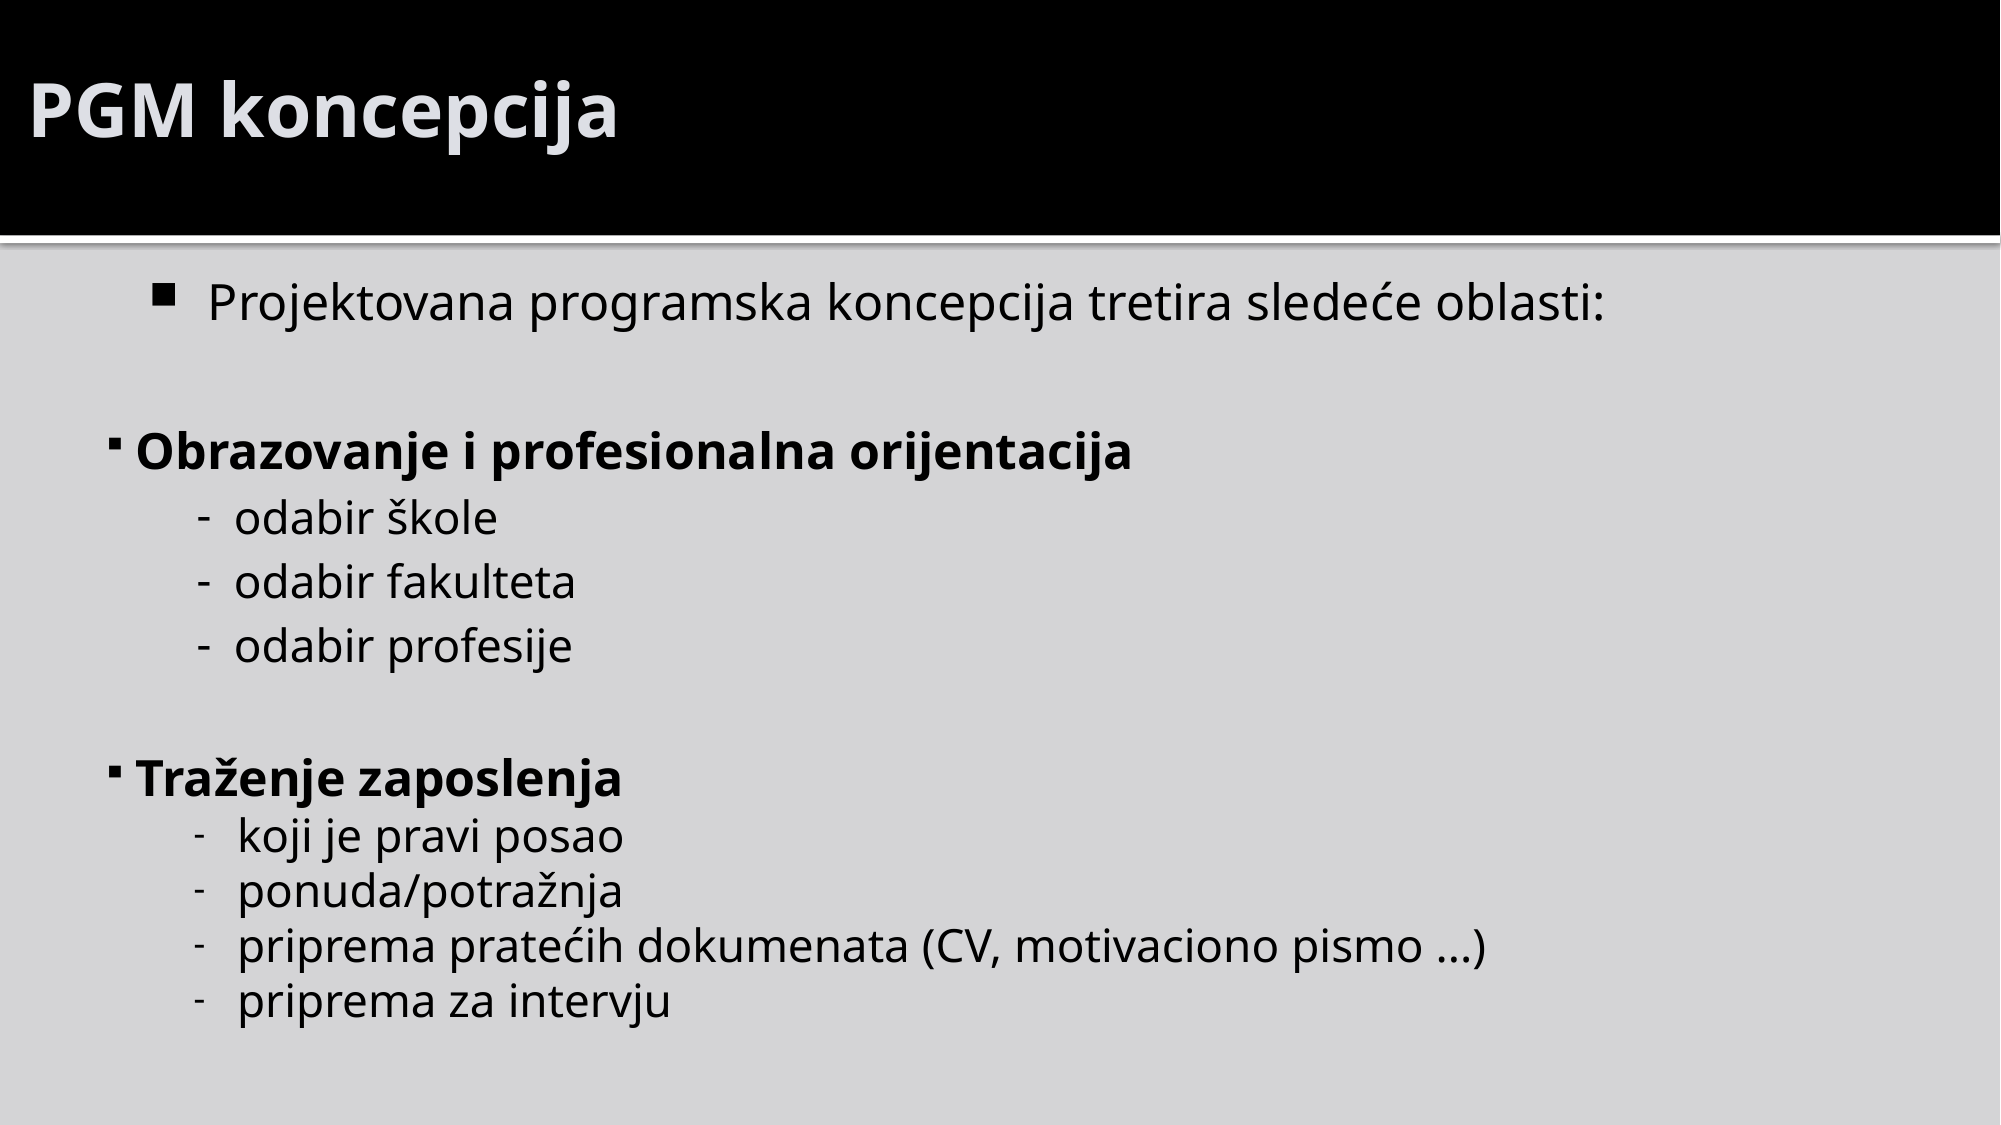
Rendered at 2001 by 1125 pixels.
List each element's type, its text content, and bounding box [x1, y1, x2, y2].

list Projektovana programska koncepcija tretira sledeće oblasti: Obrazovanje i profesionalna orijentacija odabir škole odabir fakulteta odabir profesije Traženje zaposlenja koji je pravi posao ponuda/potražnja priprema pratećih dokumenata (CV, motivaciono pismo ...) priprema za intervju [37, 237, 1725, 1125]
text_box PGM koncepcija [12, 62, 1663, 200]
